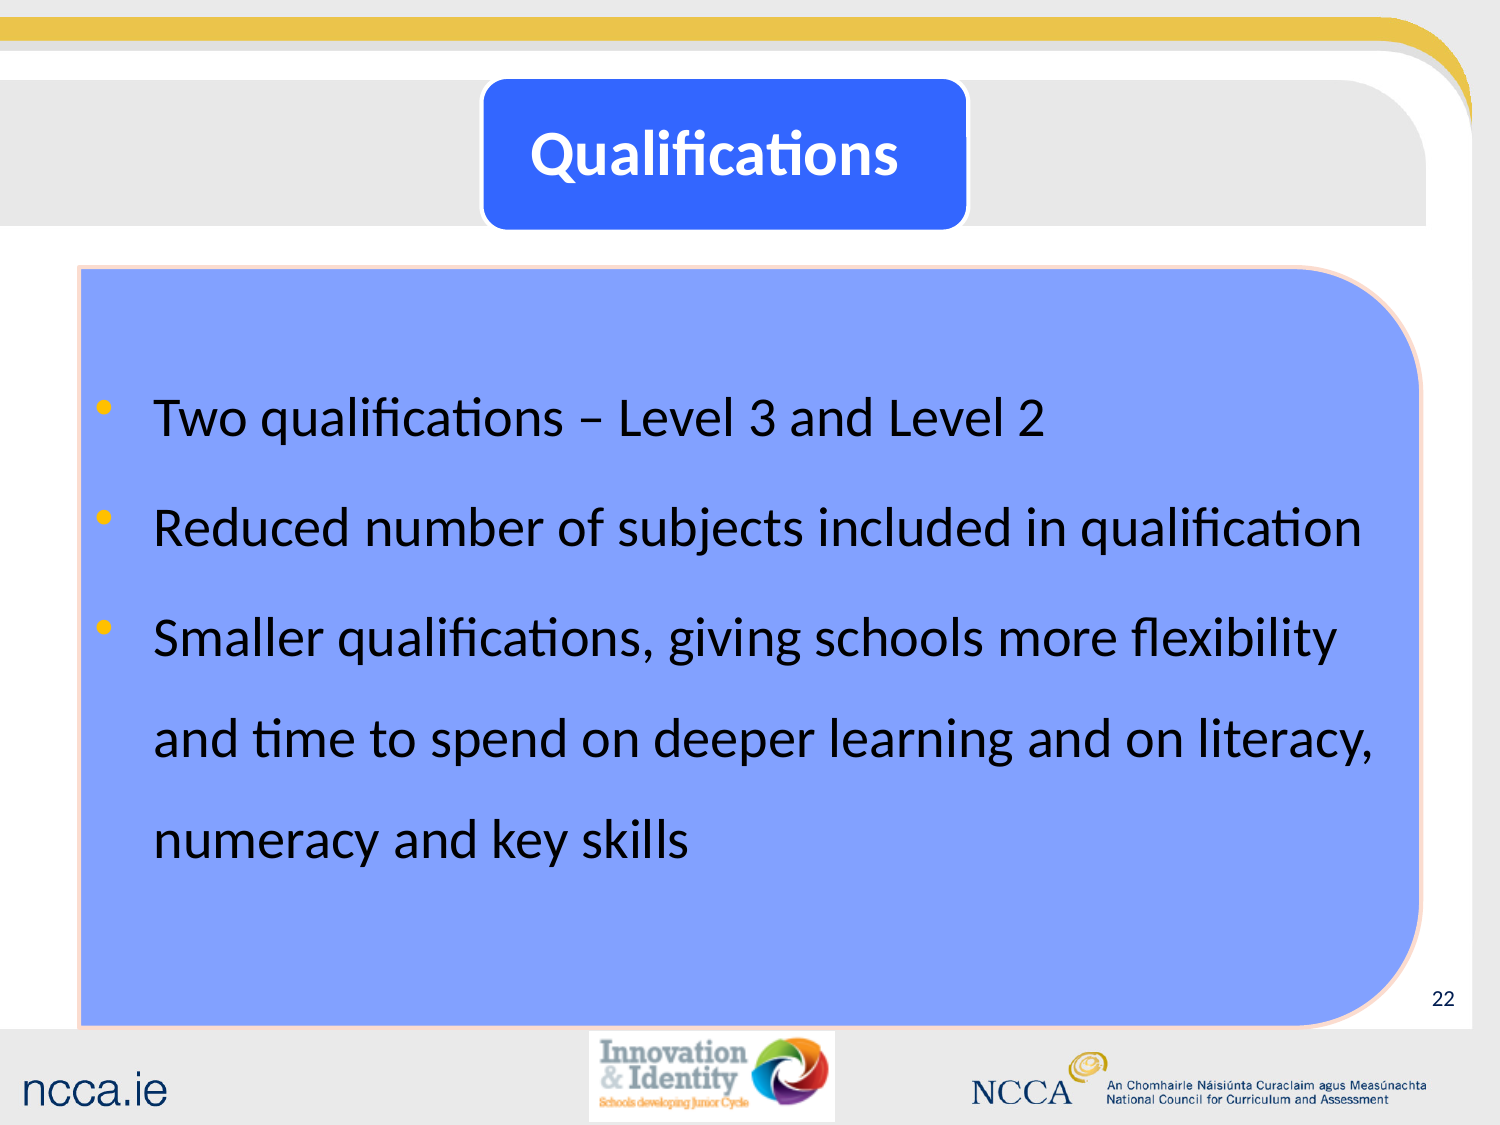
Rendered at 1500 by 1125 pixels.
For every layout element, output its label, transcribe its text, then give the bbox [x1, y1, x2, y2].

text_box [481, 76, 969, 232]
picture [0, 0, 1500, 1125]
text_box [78, 146, 1422, 1028]
slide_number 21 [1426, 967, 1471, 1028]
